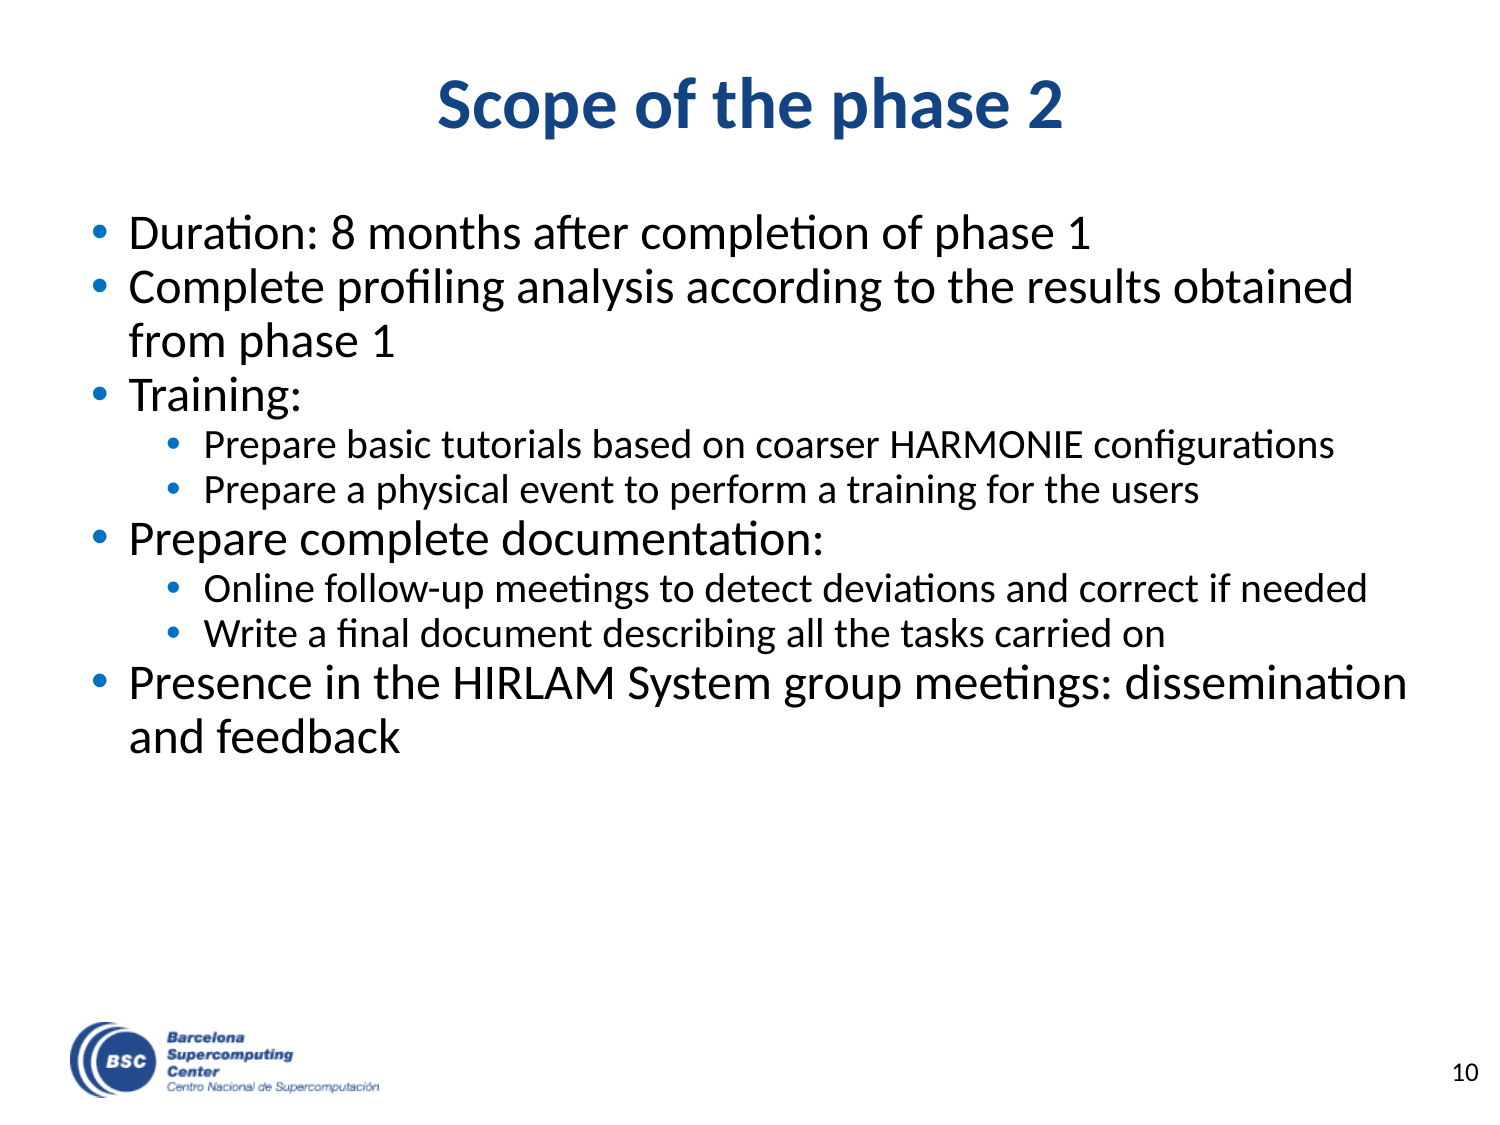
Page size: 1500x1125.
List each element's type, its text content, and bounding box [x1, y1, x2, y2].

slide_number ‹#› [1403, 1038, 1494, 1125]
title Scope of the phase 2 [76, 35, 1427, 174]
list Duration: 8 months after completion of phase 1 Complete profiling analysis according to the results obtained from phase 1 Training: Prepare basic tutorials based on coarser HARMONIE configurations Prepare a physical event to perform a training for the users Prepare complete documentation: Online follow-up meetings to detect deviations and correct if needed Write a final document describing all the tasks carried on Presence in the HIRLAM System group meetings: dissemination and feedback [76, 199, 1427, 993]
picture [70, 1022, 379, 1098]
